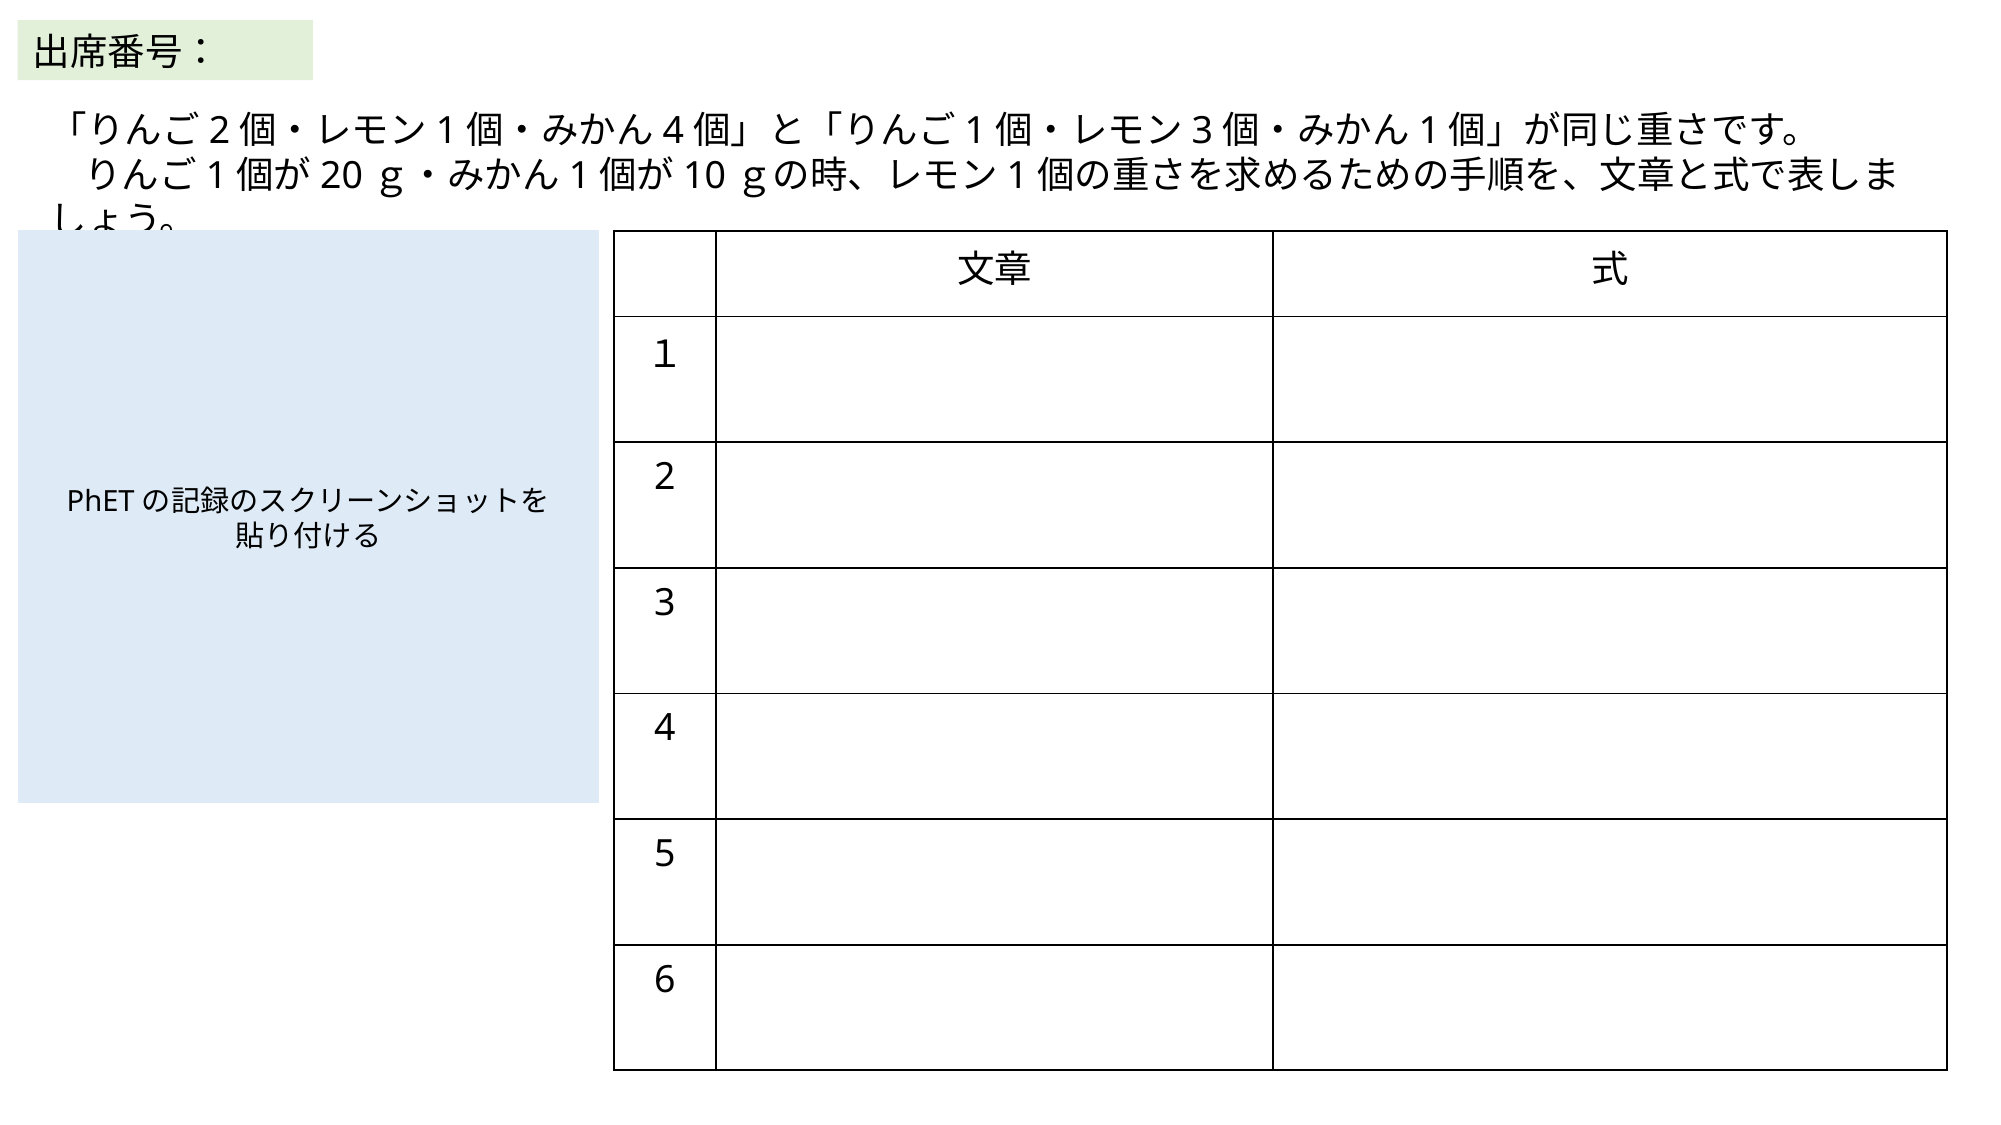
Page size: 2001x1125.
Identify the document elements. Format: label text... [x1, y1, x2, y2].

table_cell [717, 569, 1272, 693]
table_cell [1274, 694, 1946, 818]
table_cell [1274, 946, 1946, 1069]
text_box PhETの記録のスクリーンショットを 貼り付ける [18, 230, 599, 803]
table_cell 4 [615, 694, 715, 818]
table_cell [1274, 317, 1946, 441]
text_box 出席番号： [17, 20, 313, 81]
table_cell 2 [615, 443, 715, 567]
table_cell １ [615, 317, 715, 441]
table_cell [1274, 569, 1946, 693]
table_cell [717, 317, 1272, 441]
table_cell [717, 946, 1272, 1069]
table_cell 6 [615, 946, 715, 1069]
table_cell [1274, 443, 1946, 567]
table_cell [717, 820, 1272, 944]
table_cell 3 [615, 569, 715, 693]
table_header 式 [1274, 249, 1946, 316]
text_box 「りんご2個・レモン1個・みかん4個」と「りんご1個・レモン3個・みかん1個」が同じ重さです。 りんご1個が20ｇ・みかん1個が10ｇの時、レモン1個の重さを求めるための手順を、文章と式で表しましょう。 [34, 98, 1989, 249]
table_header [615, 249, 715, 316]
table_header 文章 [717, 249, 1272, 316]
table_cell [1274, 820, 1946, 944]
table_cell [717, 443, 1272, 567]
table_cell 5 [615, 820, 715, 944]
table_cell [717, 694, 1272, 818]
